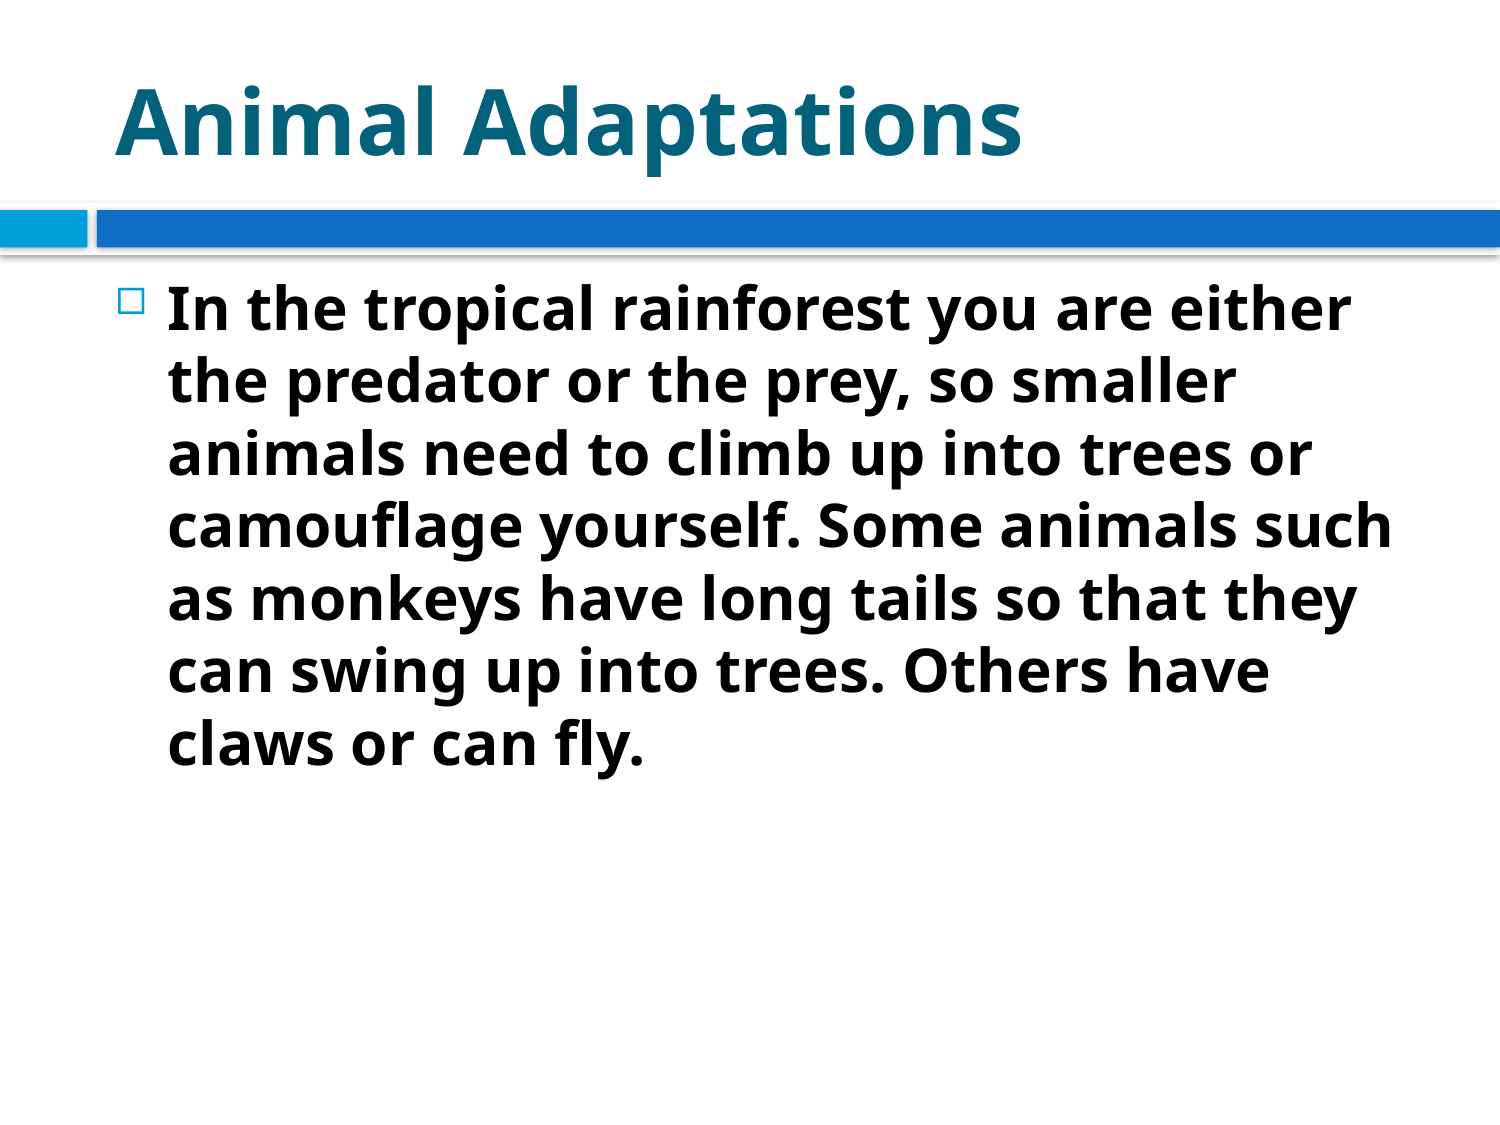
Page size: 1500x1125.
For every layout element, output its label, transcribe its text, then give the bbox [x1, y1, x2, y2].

title Animal Adaptations [100, 37, 1438, 200]
list In the tropical rainforest you are either the predator or the prey, so smaller animals need to climb up into trees or camouflage yourself. Some animals such as monkeys have long tails so that they can swing up into trees. Others have claws or can fly. [100, 262, 1438, 1000]
